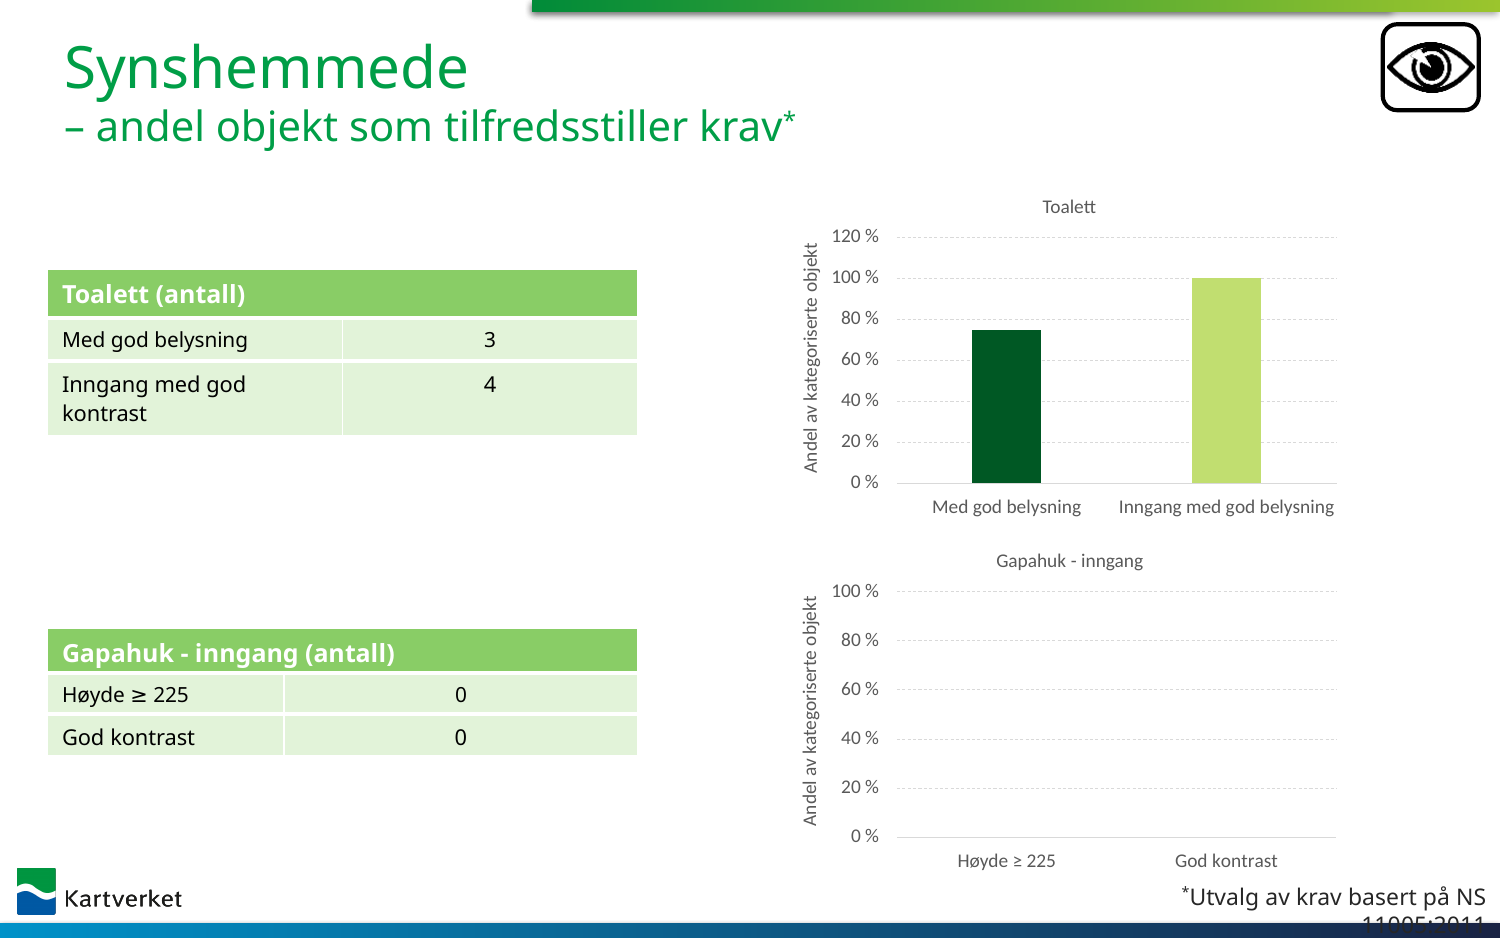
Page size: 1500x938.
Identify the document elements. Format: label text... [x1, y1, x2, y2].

table_cell Inngang med god kontrast [48, 363, 342, 435]
table_cell Med god belysning [48, 320, 342, 359]
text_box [1382, 24, 1480, 111]
table_header Gapahuk - inngang (antall) [48, 629, 637, 671]
table_cell 0 [285, 716, 637, 755]
table_header Toalett (antall) [48, 270, 637, 316]
table_cell 3 [343, 320, 637, 359]
table_cell Høyde ≥ 225 [48, 675, 283, 712]
text_box Synshemmede – andel objekt som tilfredsstiller krav* [49, 24, 1431, 158]
text_box *Utvalg av krav basert på NS 11005:2011 [1068, 873, 1500, 938]
table_cell 0 [285, 675, 637, 712]
table_cell 4 [343, 363, 637, 435]
picture [791, 187, 1348, 526]
picture [791, 541, 1348, 880]
table_cell God kontrast [48, 716, 283, 755]
